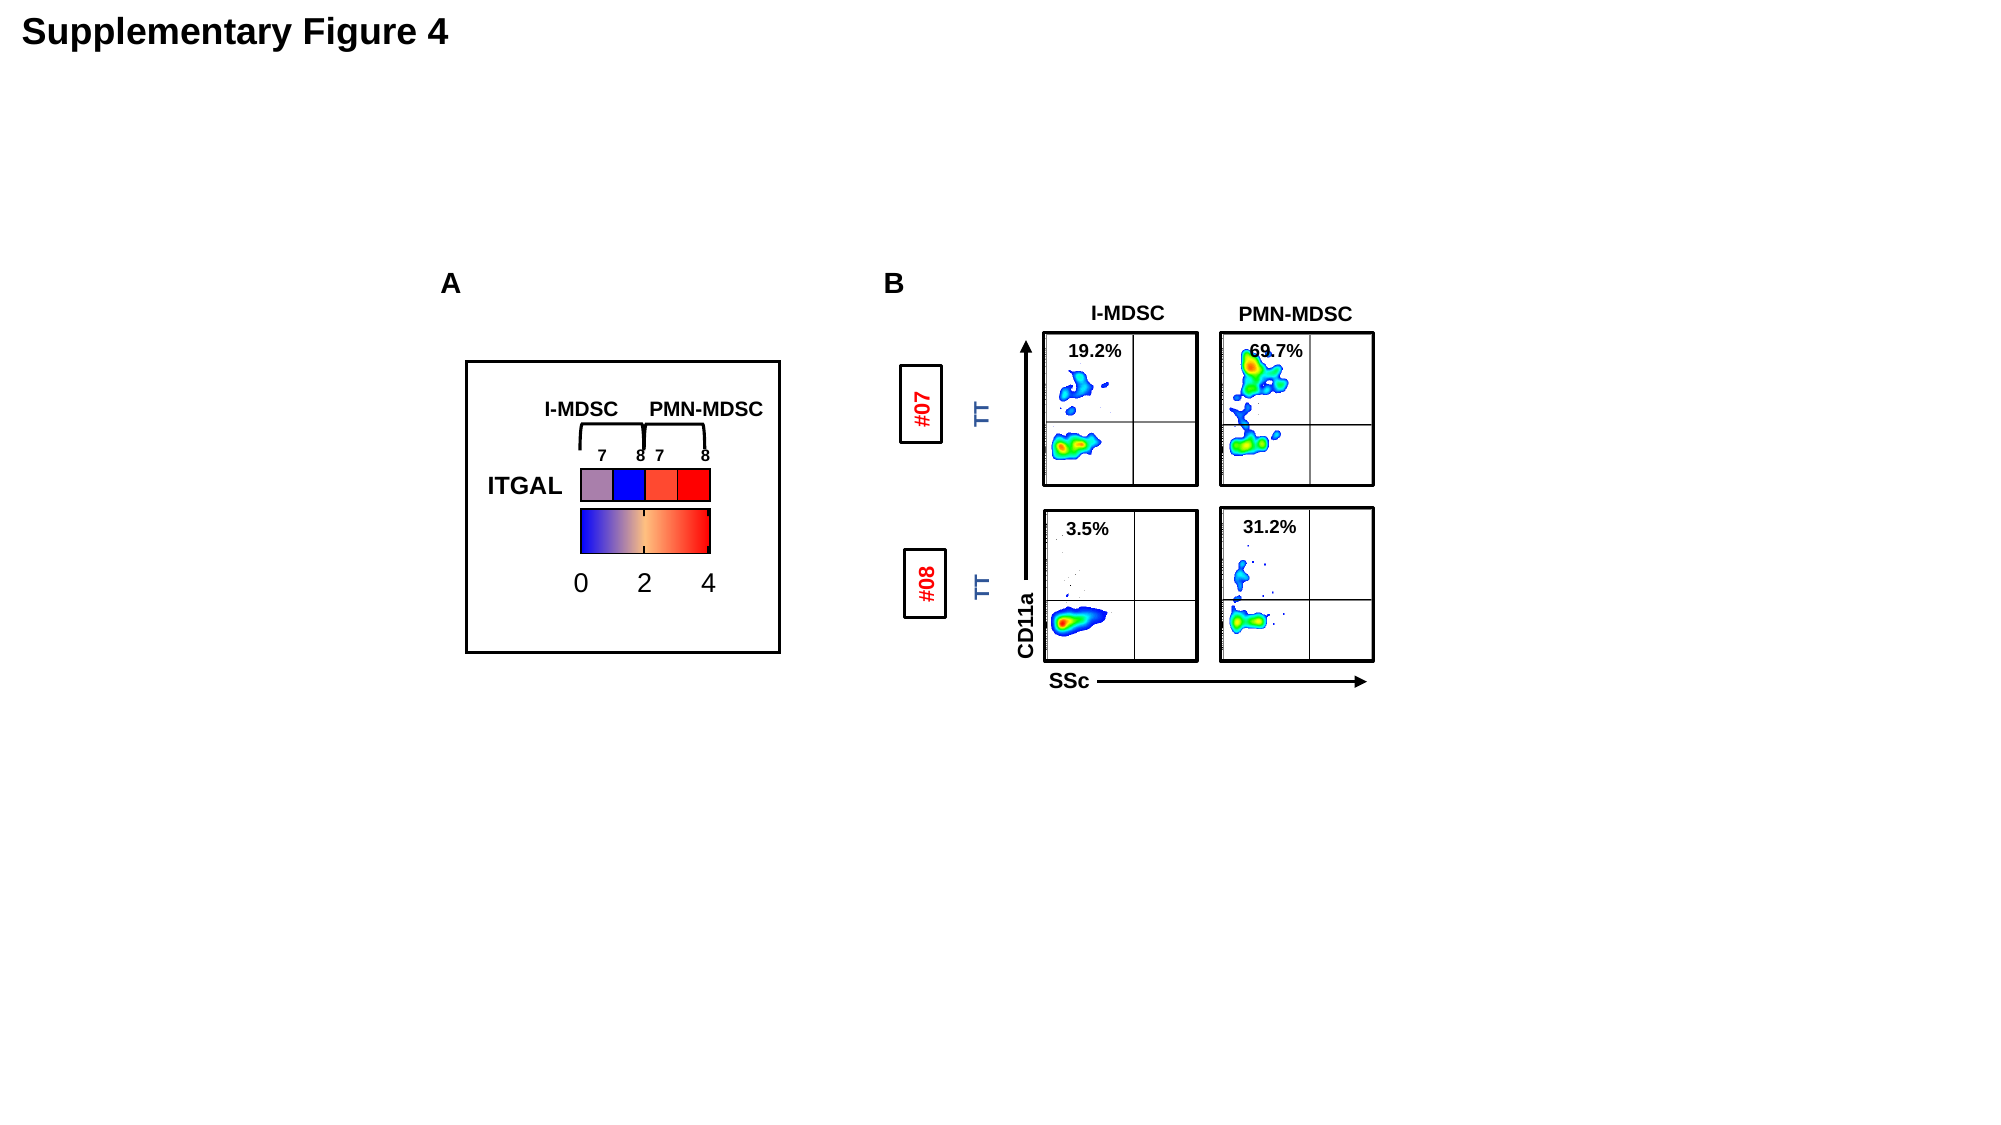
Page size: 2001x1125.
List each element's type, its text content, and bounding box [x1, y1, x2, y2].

picture [1046, 511, 1196, 660]
text_box PMN-MDSC [1223, 293, 1395, 334]
picture [1221, 509, 1372, 660]
picture [1221, 333, 1372, 484]
text_box SSc [1033, 659, 1159, 701]
picture [1045, 333, 1196, 484]
text_box [465, 361, 781, 653]
text_box Supplementary Figure 4 [6, 0, 464, 60]
text_box PMN-MDSC [634, 388, 779, 428]
text_box TT [960, 556, 1001, 616]
text_box A [425, 257, 465, 307]
text_box B [868, 257, 908, 307]
text_box CD11a [1003, 549, 1045, 675]
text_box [568, 437, 740, 484]
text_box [469, 422, 741, 624]
text_box #07 [900, 365, 942, 443]
text_box TT [960, 375, 1001, 443]
text_box I-MDSC [529, 388, 634, 422]
text_box I-MDSC [1076, 292, 1180, 333]
text_box #08 [904, 549, 946, 618]
